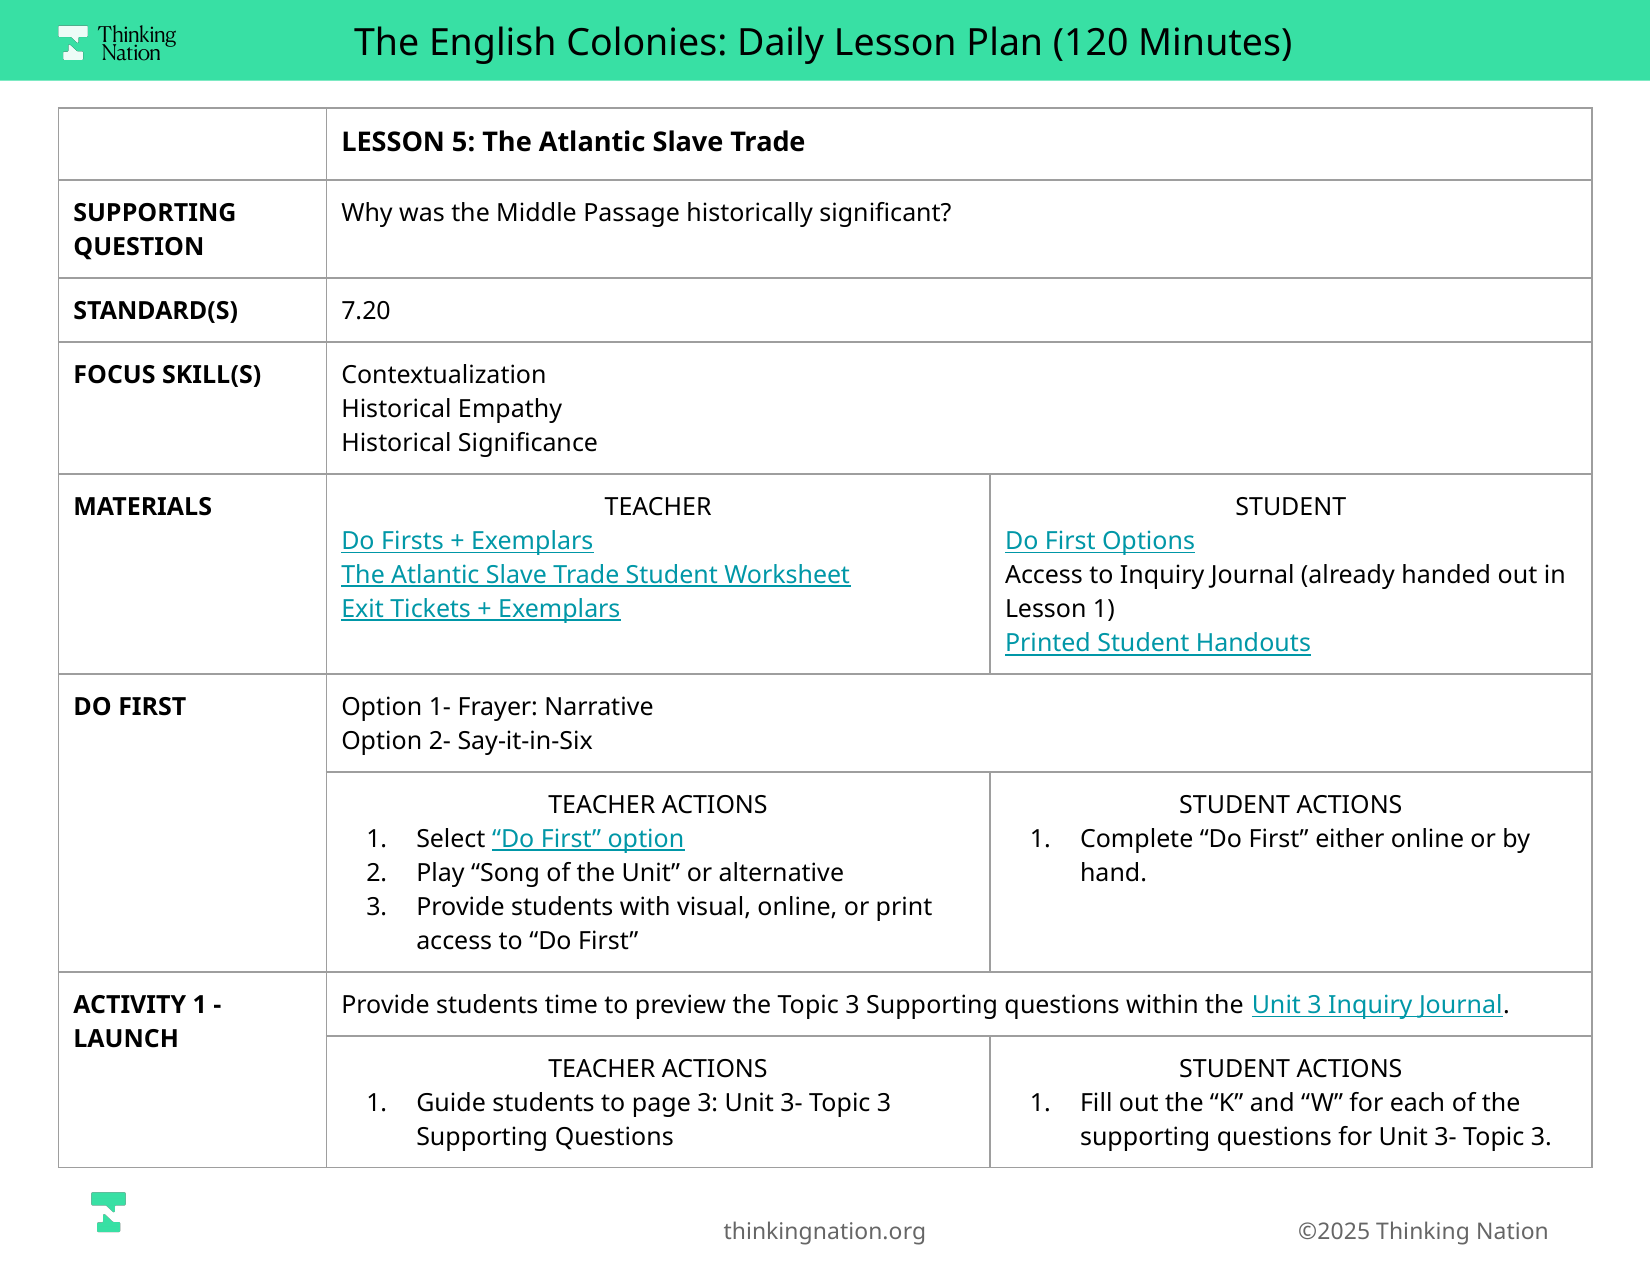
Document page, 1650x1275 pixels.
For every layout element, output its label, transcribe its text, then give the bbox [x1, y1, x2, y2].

table_cell SUPPORTING QUESTION [59, 181, 326, 277]
table_cell Why was the Middle Passage historically significant? [327, 181, 1591, 277]
table_cell STANDARD(S) [59, 279, 326, 341]
table_header LESSON 5: The Atlantic Slave Trade [327, 109, 1591, 179]
table_cell Contextualization Historical Empathy Historical Significance [327, 343, 1591, 473]
table_cell DO FIRST [59, 675, 326, 971]
table_cell Provide students time to preview the Topic 3 Supporting questions within the Unit 3 Inquiry Journal. [327, 973, 1591, 1035]
table_cell TEACHER ACTIONS Select “Do First” option Play “Song of the Unit” or alternative Provide students with visual, online, or print access to “Do First” [327, 773, 989, 971]
table_cell TEACHER ACTIONS Guide students to page 3: Unit 3- Topic 3 Supporting Questions [327, 1037, 989, 1167]
text_box The English Colonies: Daily Lesson Plan (120 Minutes) [0, 0, 1650, 81]
table_cell TEACHER Do Firsts + Exemplars The Atlantic Slave Trade Student Worksheet Exit Tickets + Exemplars [327, 475, 989, 673]
picture [45, 14, 180, 85]
text_box ©2025 Thinking Nation [1174, 1200, 1566, 1240]
table_header [59, 109, 326, 179]
table_cell STUDENT ACTIONS Complete “Do First” either online or by hand. [991, 773, 1591, 971]
table_cell ACTIVITY 1 - LAUNCH [59, 973, 326, 1167]
picture [80, 1184, 136, 1240]
table_cell STUDENT ACTIONS Fill out the “K” and “W” for each of the supporting questions for Unit 3- Topic 3. [991, 1037, 1591, 1167]
text_box thinkingnation.org [629, 1200, 1021, 1240]
table_cell Option 1- Frayer: Narrative Option 2- Say-it-in-Six [327, 675, 1591, 771]
table_cell FOCUS SKILL(S) [59, 343, 326, 473]
table_cell 7.20 [327, 279, 1591, 341]
table_cell MATERIALS [59, 475, 326, 673]
table_cell STUDENT Do First Options Access to Inquiry Journal (already handed out in Lesson 1) Printed Student Handouts [991, 475, 1591, 673]
